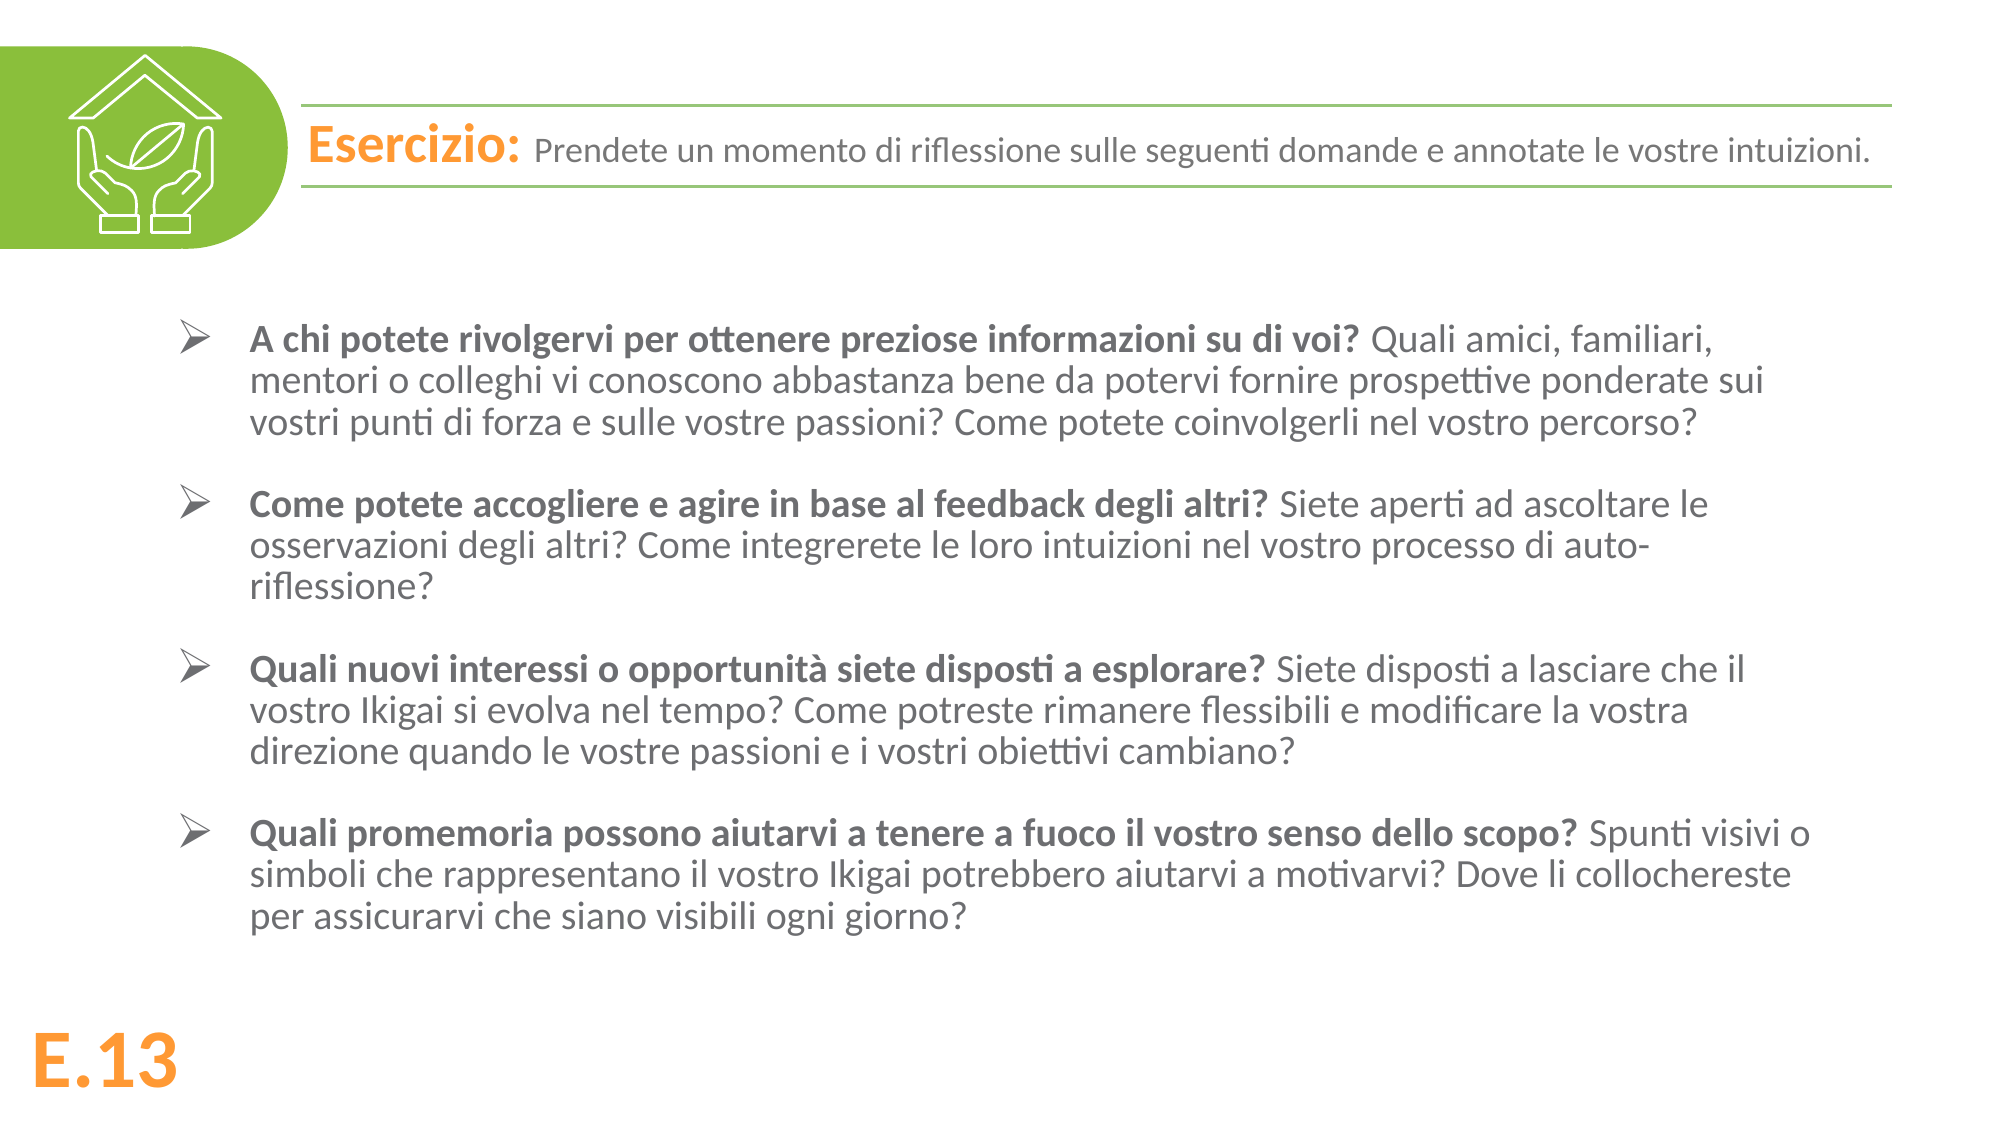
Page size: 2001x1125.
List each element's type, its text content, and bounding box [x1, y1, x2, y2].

text_box [0, 46, 288, 249]
list A chi potete rivolgervi per ottenere preziose informazioni su di voi? Quali amici, familiari, mentori o colleghi vi conoscono abbastanza bene da potervi fornire prospettive ponderate sui vostri punti di forza e sulle vostre passioni? Come potete coinvolgerli nel vostro percorso? Come potete accogliere e agire in base al feedback degli altri? Siete aperti ad ascoltare le osservazioni degli altri? Come integrerete le loro intuizioni nel vostro processo di auto-riflessione? Quali nuovi interessi o opportunità siete disposti a esplorare? Siete disposti a lasciare che il vostro Ikigai si evolva nel tempo? Come potreste rimanere flessibili e modificare la vostra direzione quando le vostre passioni e i vostri obiettivi cambiano? Quali promemoria possono aiutarvi a tenere a fuoco il vostro senso dello scopo? Spunti visivi o simboli che rappresentano il vostro Ikigai potrebbero aiutarvi a motivarvi? Dove li collochereste per assicurarvi che siano visibili ogni giorno? [106, 301, 1846, 969]
list Esercizio: Prendete un momento di riflessione sulle seguenti domande e annotate le vostre intuizioni. [287, 77, 1947, 249]
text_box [68, 54, 222, 233]
text_box E.13 [11, 1019, 300, 1125]
